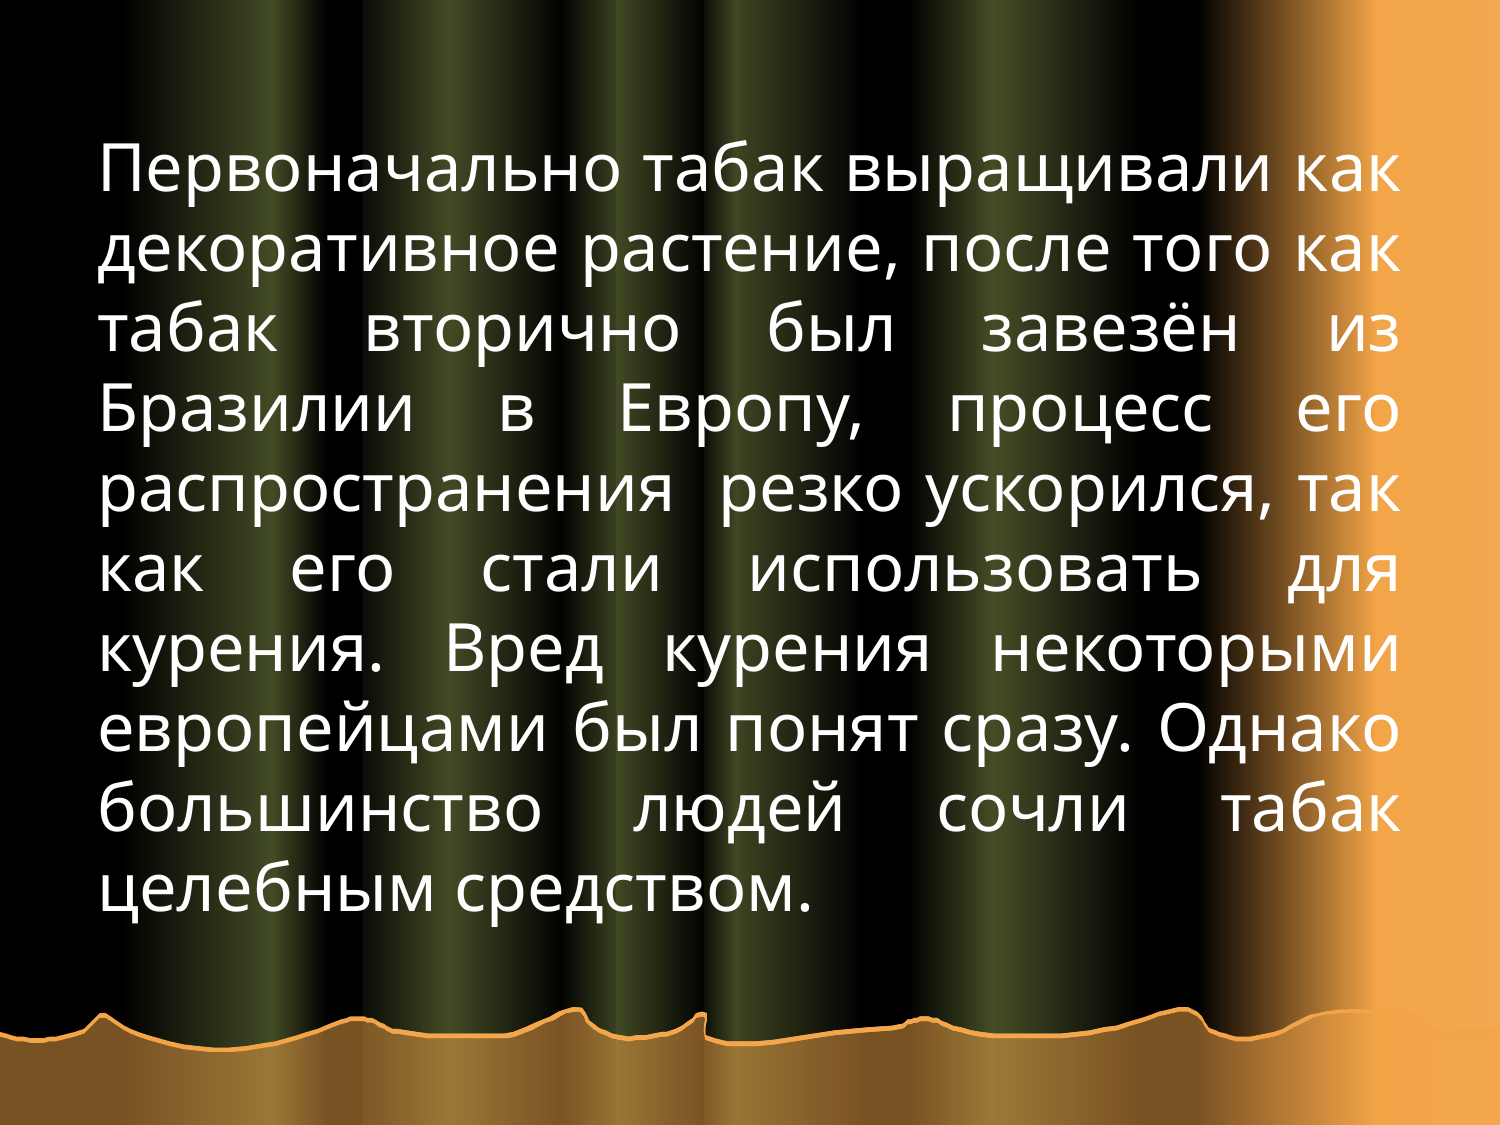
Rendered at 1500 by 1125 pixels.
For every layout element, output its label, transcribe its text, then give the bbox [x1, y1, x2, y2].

subtitle Первоначально табак выращивали как декоративное растение, после того как табак вторично был завезён из Бразилии в Европу, процесс его распространения резко ускорился, так как его стали использовать для курения. Вред курения некоторыми европейцами был понят сразу. Однако большинство людей сочли табак целебным средством. [81, 116, 1419, 926]
